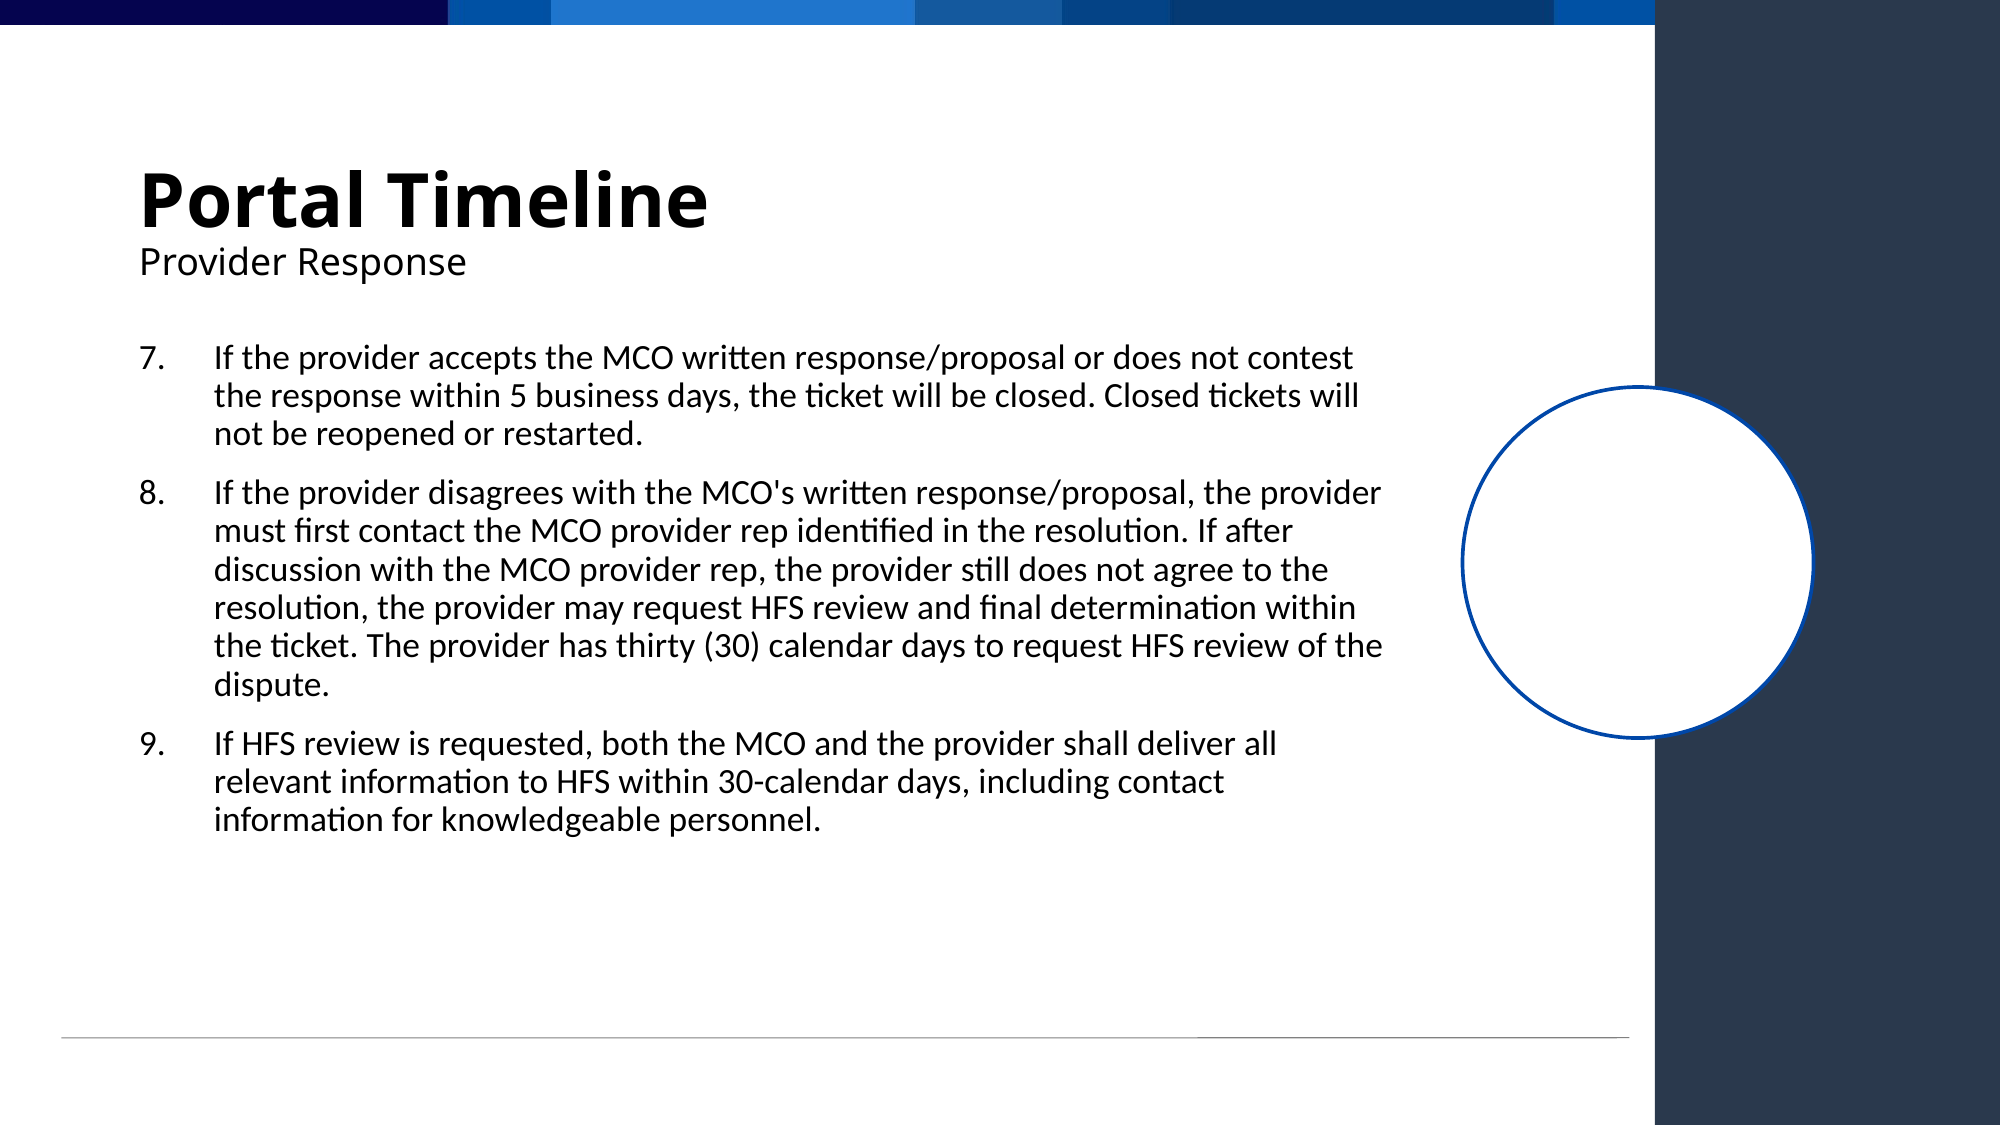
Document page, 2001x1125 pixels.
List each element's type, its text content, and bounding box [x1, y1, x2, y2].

list If the provider accepts the MCO written response/proposal or does not contest the response within 5 business days, the ticket will be closed. Closed tickets will not be reopened or restarted. If the provider disagrees with the MCO's written response/proposal, the provider must first contact the MCO provider rep identified in the resolution. If after discussion with the MCO provider rep, the provider still does not agree to the resolution, the provider may request HFS review and final determination within the ticket. The provider has thirty (30) calendar days to request HFS review of the dispute. If HFS review is requested, both the MCO and the provider shall deliver all relevant information to HFS within 30-calendar days, including contact information for knowledgeable personnel. [123, 331, 1406, 961]
text_box [0, 0, 1655, 25]
text_box [1654, 0, 2000, 1125]
title Portal Timeline Provider Response [123, 114, 1350, 331]
text_box [1461, 385, 1815, 740]
